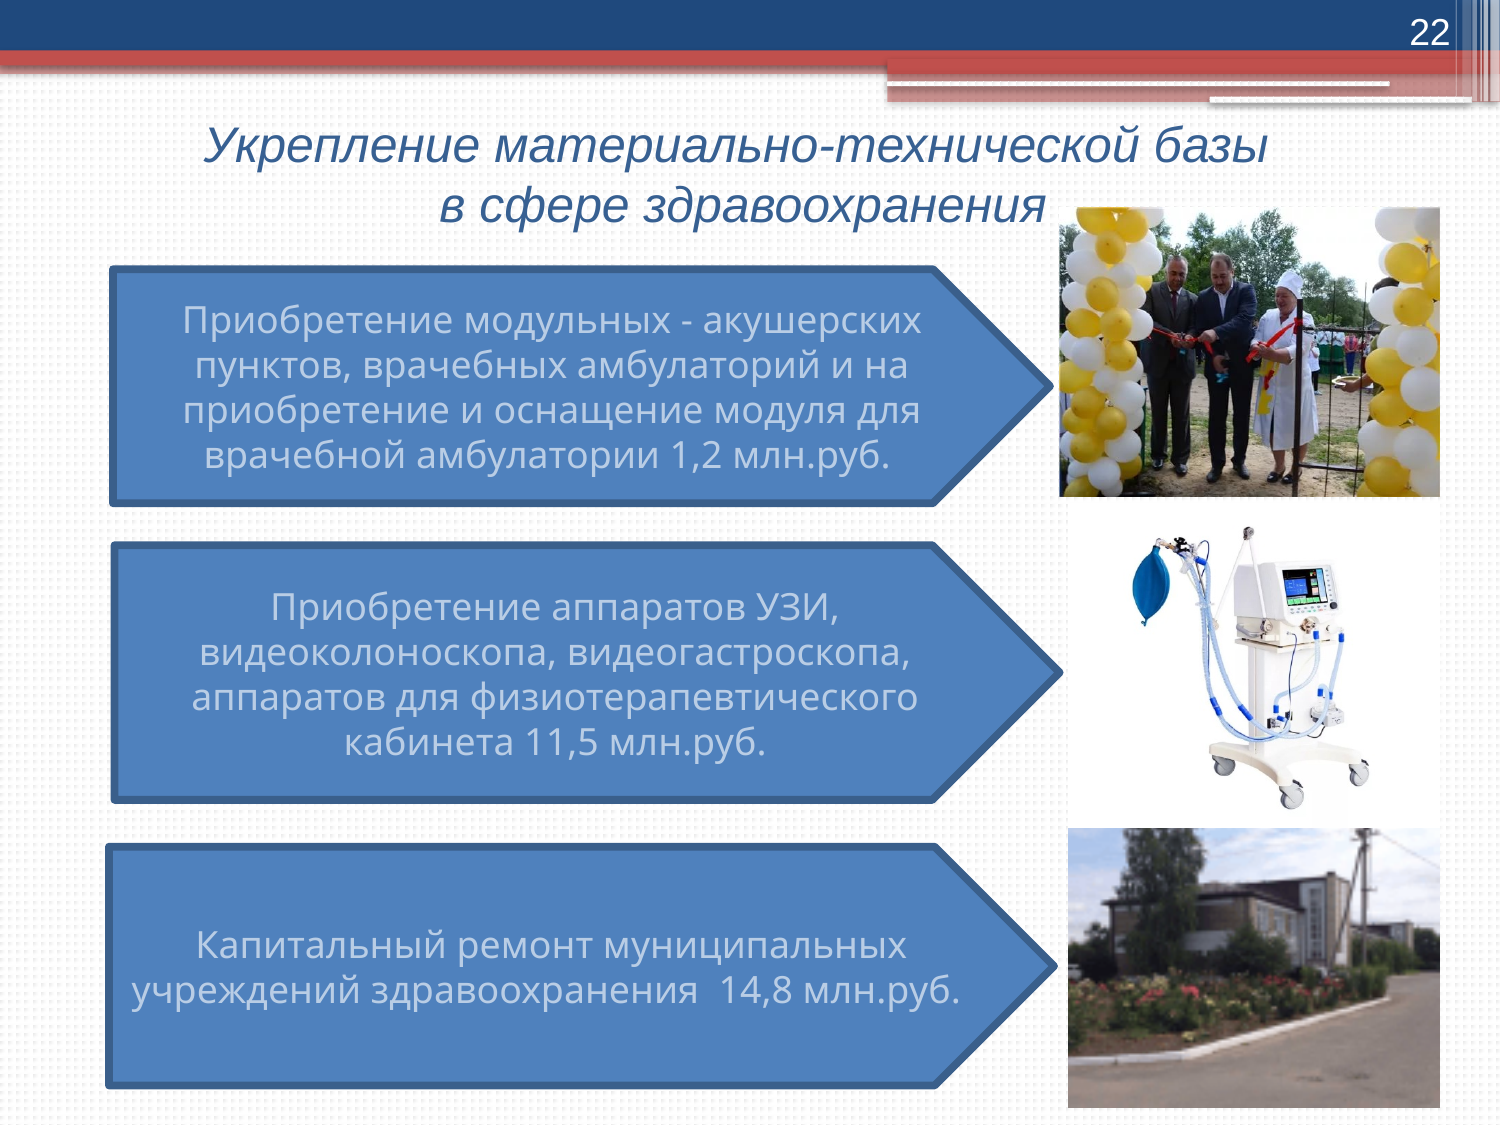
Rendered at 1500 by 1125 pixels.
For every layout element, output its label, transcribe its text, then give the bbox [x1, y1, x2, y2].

picture [1059, 207, 1440, 497]
text_box Приобретение модульных - акушерских пунктов, врачебных амбулаторий и на приобретение и оснащение модуля для врачебной амбулатории 1,2 млн.руб. [109, 265, 1053, 508]
text_box Капитальный ремонт муниципальных учреждений здравоохранения 14,8 млн.руб. [105, 842, 1058, 1090]
slide_number 22 [1340, 0, 1466, 61]
text_box Укрепление материально-технической базы в сфере здравоохранения [109, 104, 1363, 240]
text_box Приобретение аппаратов УЗИ, видеоколоноскопа, видеогастроскопа, аппаратов для физиотерапевтического кабинета 11,5 млн.руб. [110, 541, 1062, 804]
picture [1068, 503, 1440, 1109]
